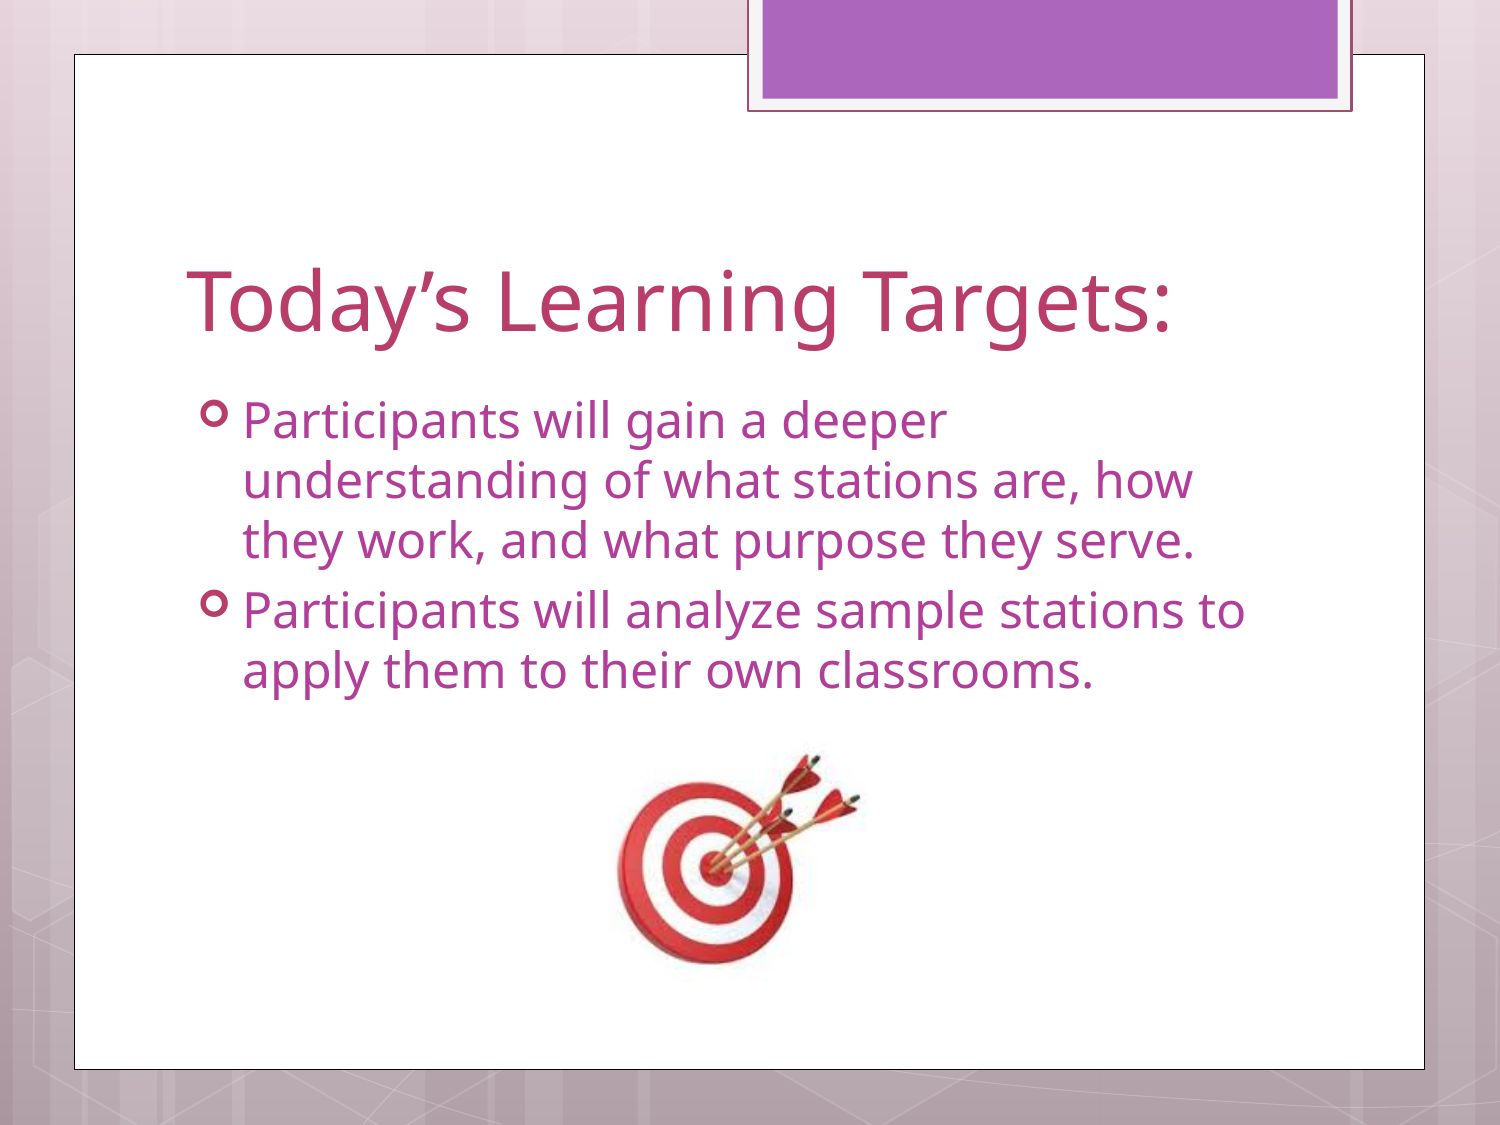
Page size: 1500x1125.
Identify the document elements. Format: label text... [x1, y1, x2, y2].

picture [590, 731, 904, 983]
title Today’s Learning Targets: [171, 168, 1324, 357]
list Participants will gain a deeper understanding of what stations are, how they work, and what purpose they serve. Participants will analyze sample stations to apply them to their own classrooms. [171, 381, 1283, 957]
